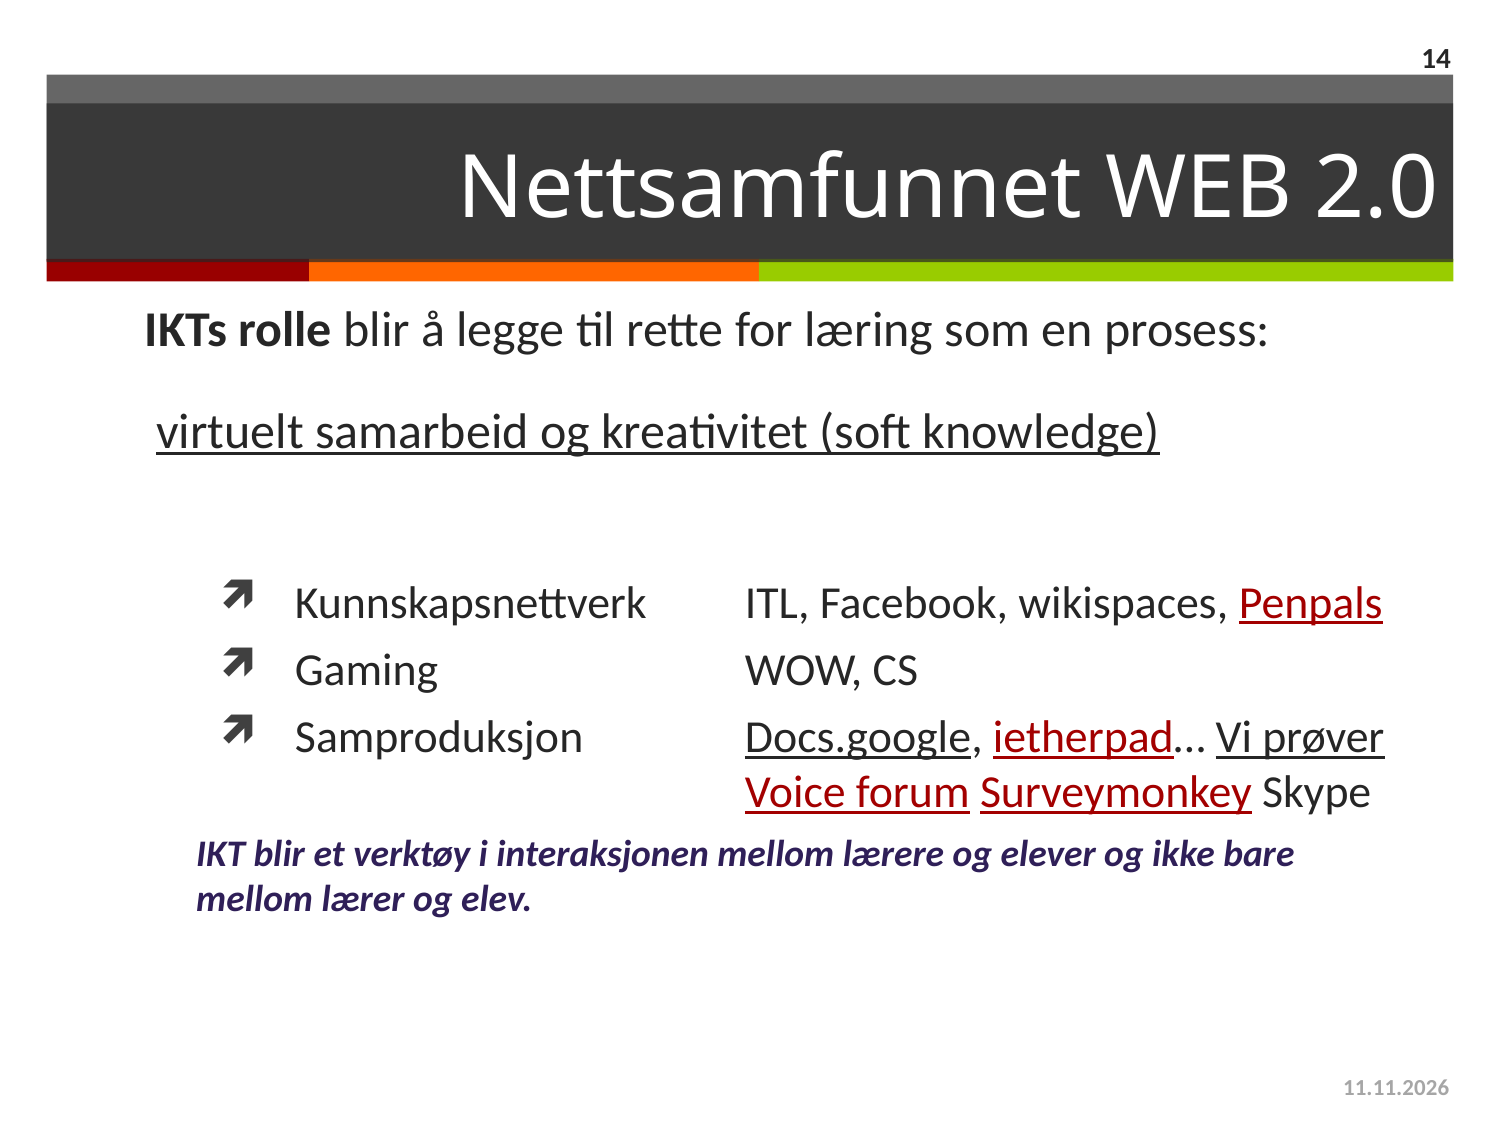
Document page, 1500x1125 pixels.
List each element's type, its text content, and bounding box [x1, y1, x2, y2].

text_box IKT blir et verktøy i interaksjonen mellom lærere og elever og ikke bare mellom lærer og elev. [181, 821, 1367, 927]
slide_number 14 [1362, 27, 1466, 87]
list IKTs rolle blir å legge til rette for læring som en prosess: virtuelt samarbeid og kreativitet (soft knowledge) Kunnskapsnettverk ITL, Facebook, wikispaces, Penpals Gaming WOW, CS Samproduksjon Docs.google, ietherpad… Vi prøver Voice forum Surveymonkey Skype [129, 288, 1454, 1043]
title Nettsamfunnet WEB 2.0 [46, 103, 1454, 263]
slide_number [1114, 1055, 1465, 1116]
